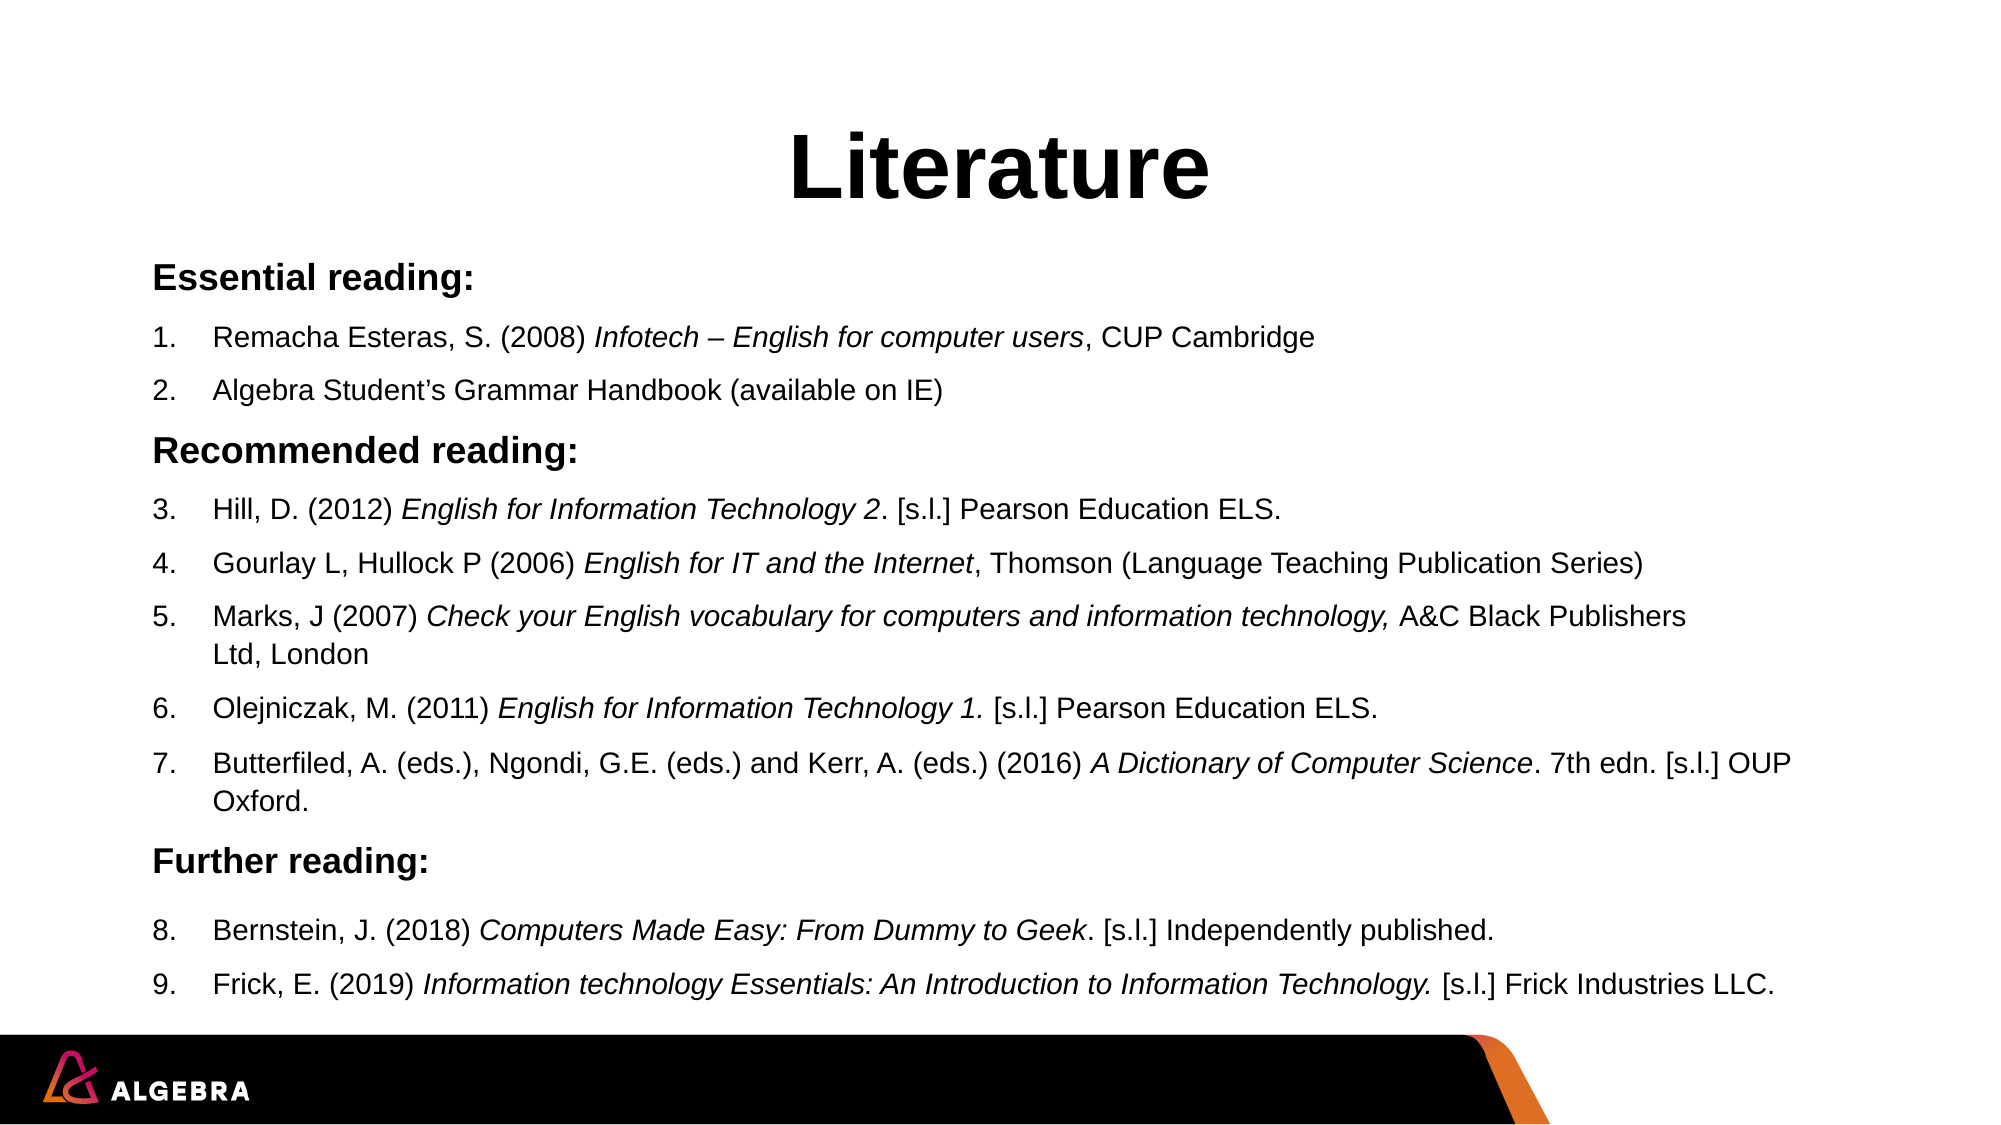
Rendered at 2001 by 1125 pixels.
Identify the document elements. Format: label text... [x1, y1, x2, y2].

list Essential reading: Remacha Esteras, S. (2008) Infotech – English for computer users, CUP Cambridge Algebra Student’s Grammar Handbook (available on IE) Recommended reading: Hill, D. (2012) English for Information Technology 2. [s.l.] Pearson Education ELS. Gourlay L, Hullock P (2006) English for IT and the Internet, Thomson (Language Teaching Publication Series) Marks, J (2007) Check your English vocabulary for computers and information technology, A&C Black Publishers Ltd, London Olejniczak, M. (2011) English for Information Technology 1. [s.l.] Pearson Education ELS. Butterfiled, A. (eds.), Ngondi, G.E. (eds.) and Kerr, A. (eds.) (2016) A Dictionary of Computer Science. 7th edn. [s.l.] OUP Oxford. Further reading: Bernstein, J. (2018) Computers Made Easy: From Dummy to Geek. [s.l.] Independently published. Frick, E. (2019) Information technology Essentials: An Introduction to Information Technology. [s.l.] Frick Industries LLC. [137, 242, 1863, 1014]
picture [0, 1034, 1733, 1125]
title Literature [137, 59, 1863, 242]
